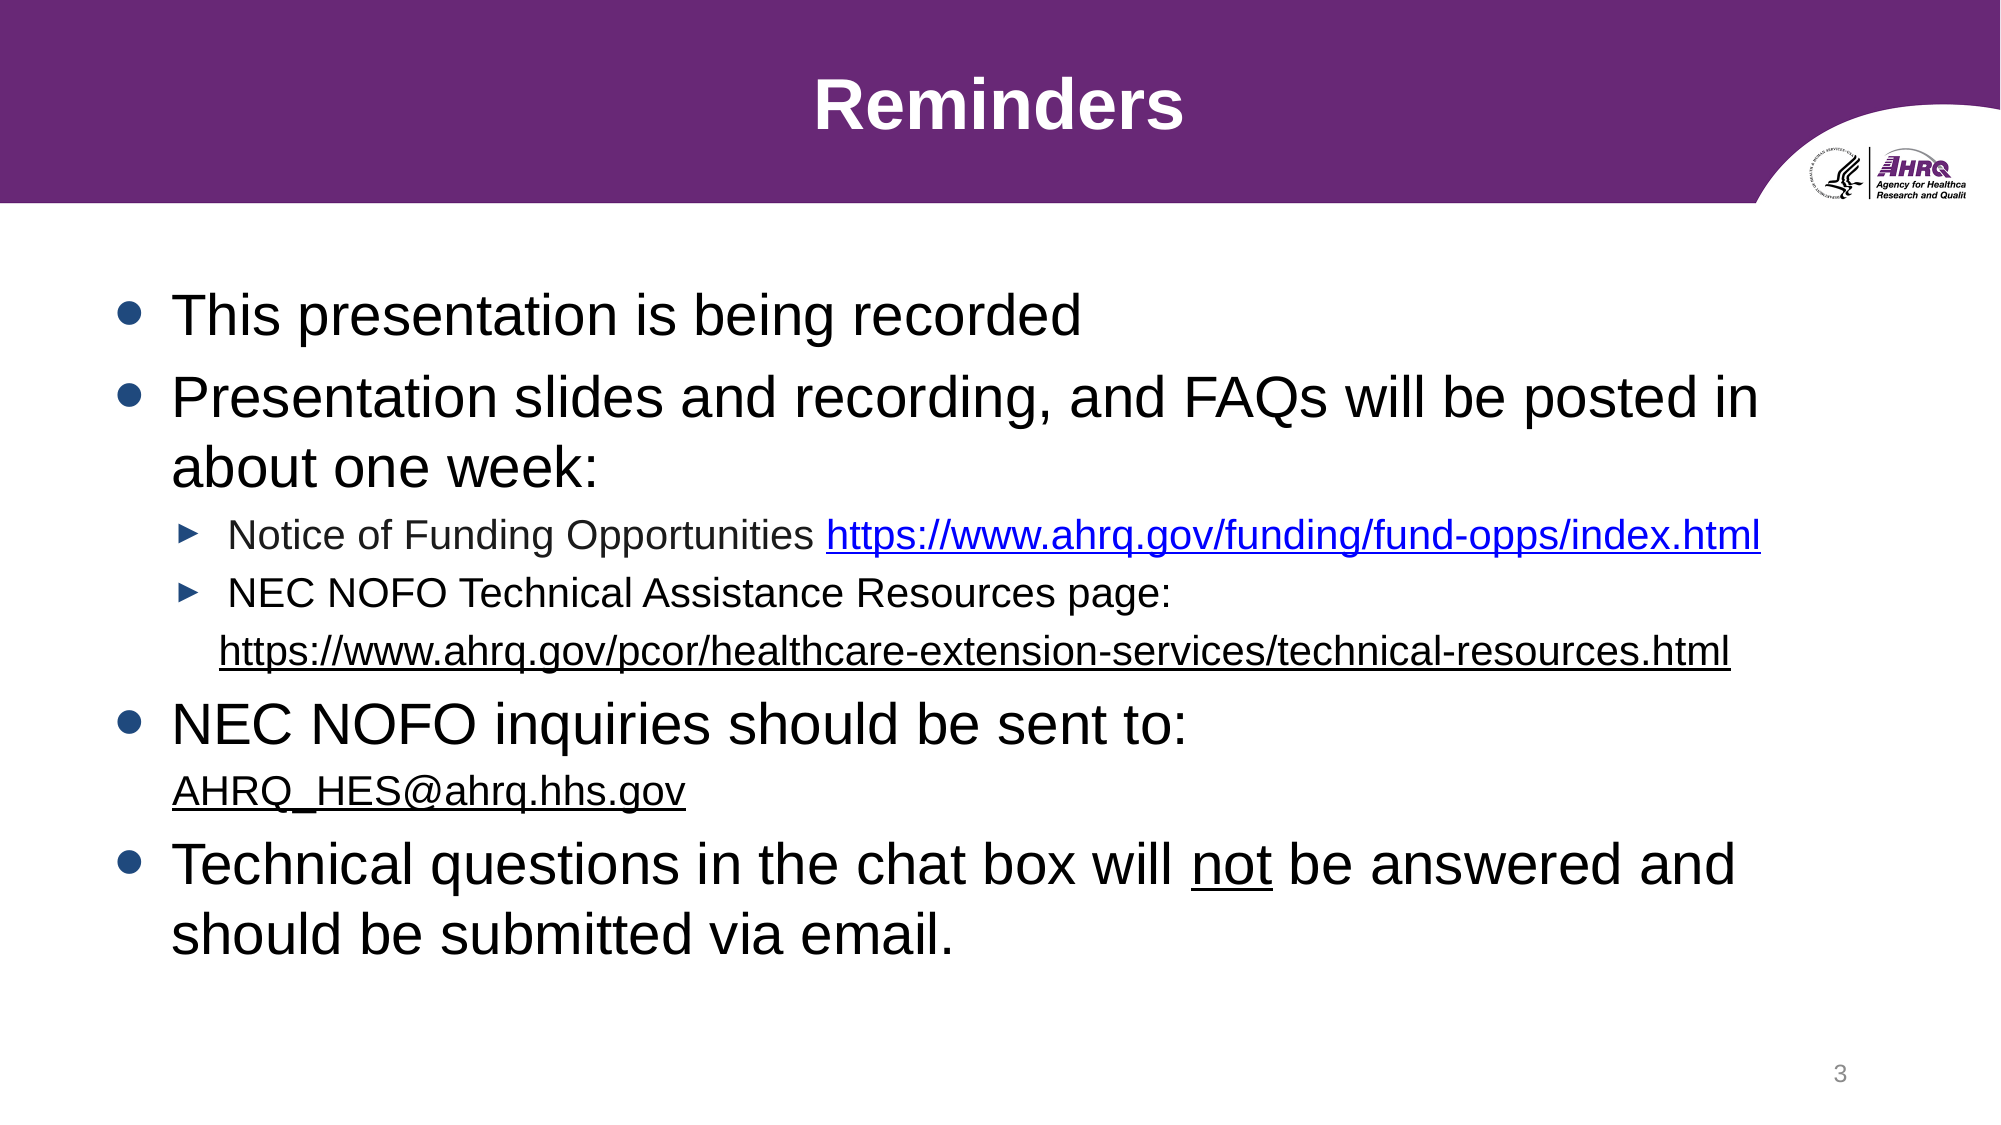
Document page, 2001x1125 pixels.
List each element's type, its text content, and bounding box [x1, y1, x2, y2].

title Reminders [275, 50, 1725, 152]
slide_number 3 [1412, 1042, 1863, 1103]
list This presentation is being recorded Presentation slides and recording, and FAQs will be posted in about one week: Notice of Funding Opportunities https://www.ahrq.gov/funding/fund-opps/index.html NEC NOFO Technical Assistance Resources page: https://www.ahrq.gov/pcor/healthcare-extension-services/technical-resources.html NEC NOFO inquiries should be sent to: AHRQ_HES@ahrq.hhs.gov Technical questions in the chat box will not be answered and should be submitted via email. [99, 270, 1900, 1013]
picture [0, 0, 2001, 1125]
